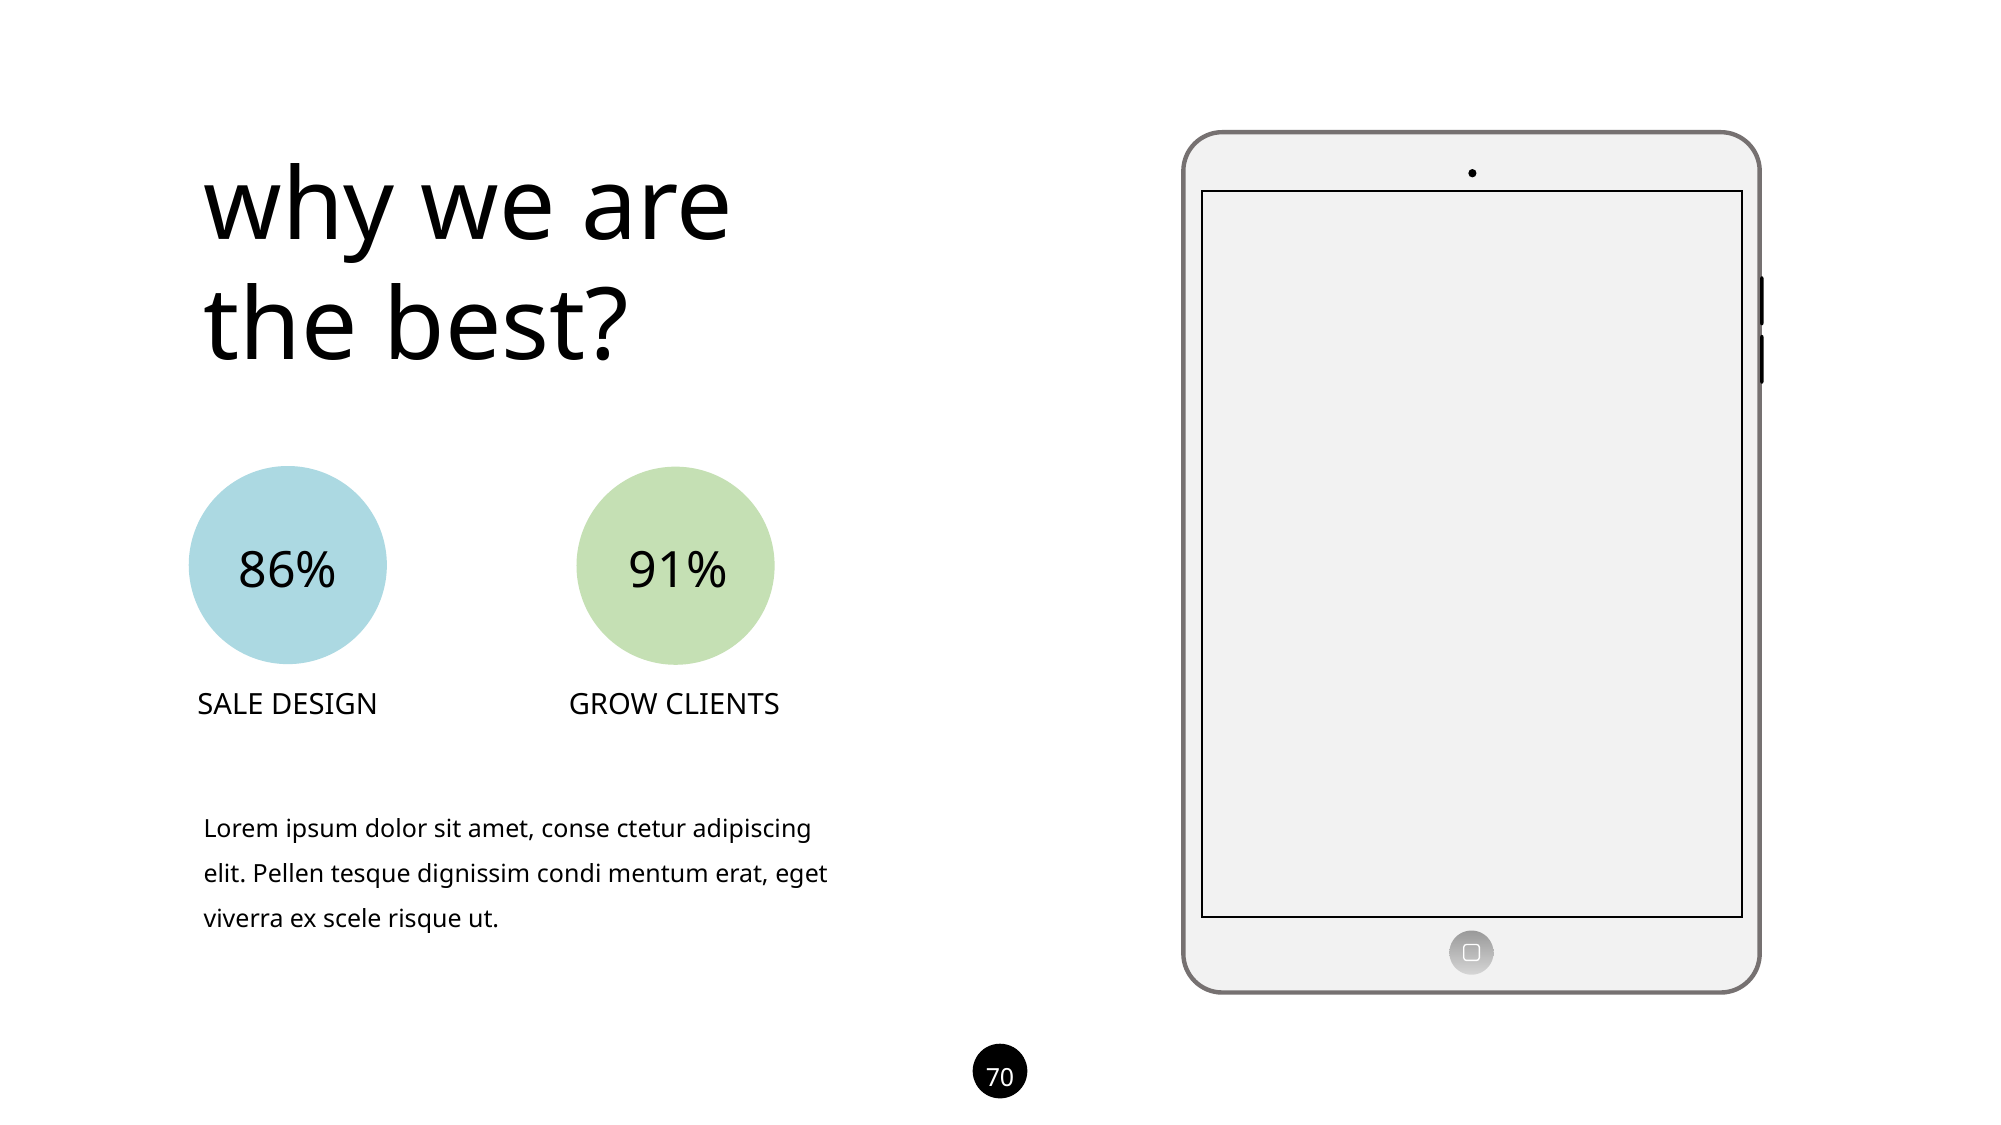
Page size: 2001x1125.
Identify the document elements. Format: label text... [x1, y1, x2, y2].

text_box 86% [199, 530, 376, 605]
text_box 70 [962, 1039, 1038, 1099]
text_box SALE DESIGN [170, 678, 406, 729]
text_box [1181, 129, 1764, 995]
text_box [575, 465, 776, 666]
text_box Lorem ipsum dolor sit amet, conse ctetur adipiscing elit. Pellen tesque dignissim condi mentum erat, eget viverra ex scele risque ut. [188, 790, 853, 940]
picture [1202, 190, 1742, 917]
text_box why we are the best? [188, 132, 806, 387]
text_box 91% [590, 530, 767, 606]
text_box [187, 464, 388, 666]
text_box GROW CLIENTS [546, 678, 803, 729]
